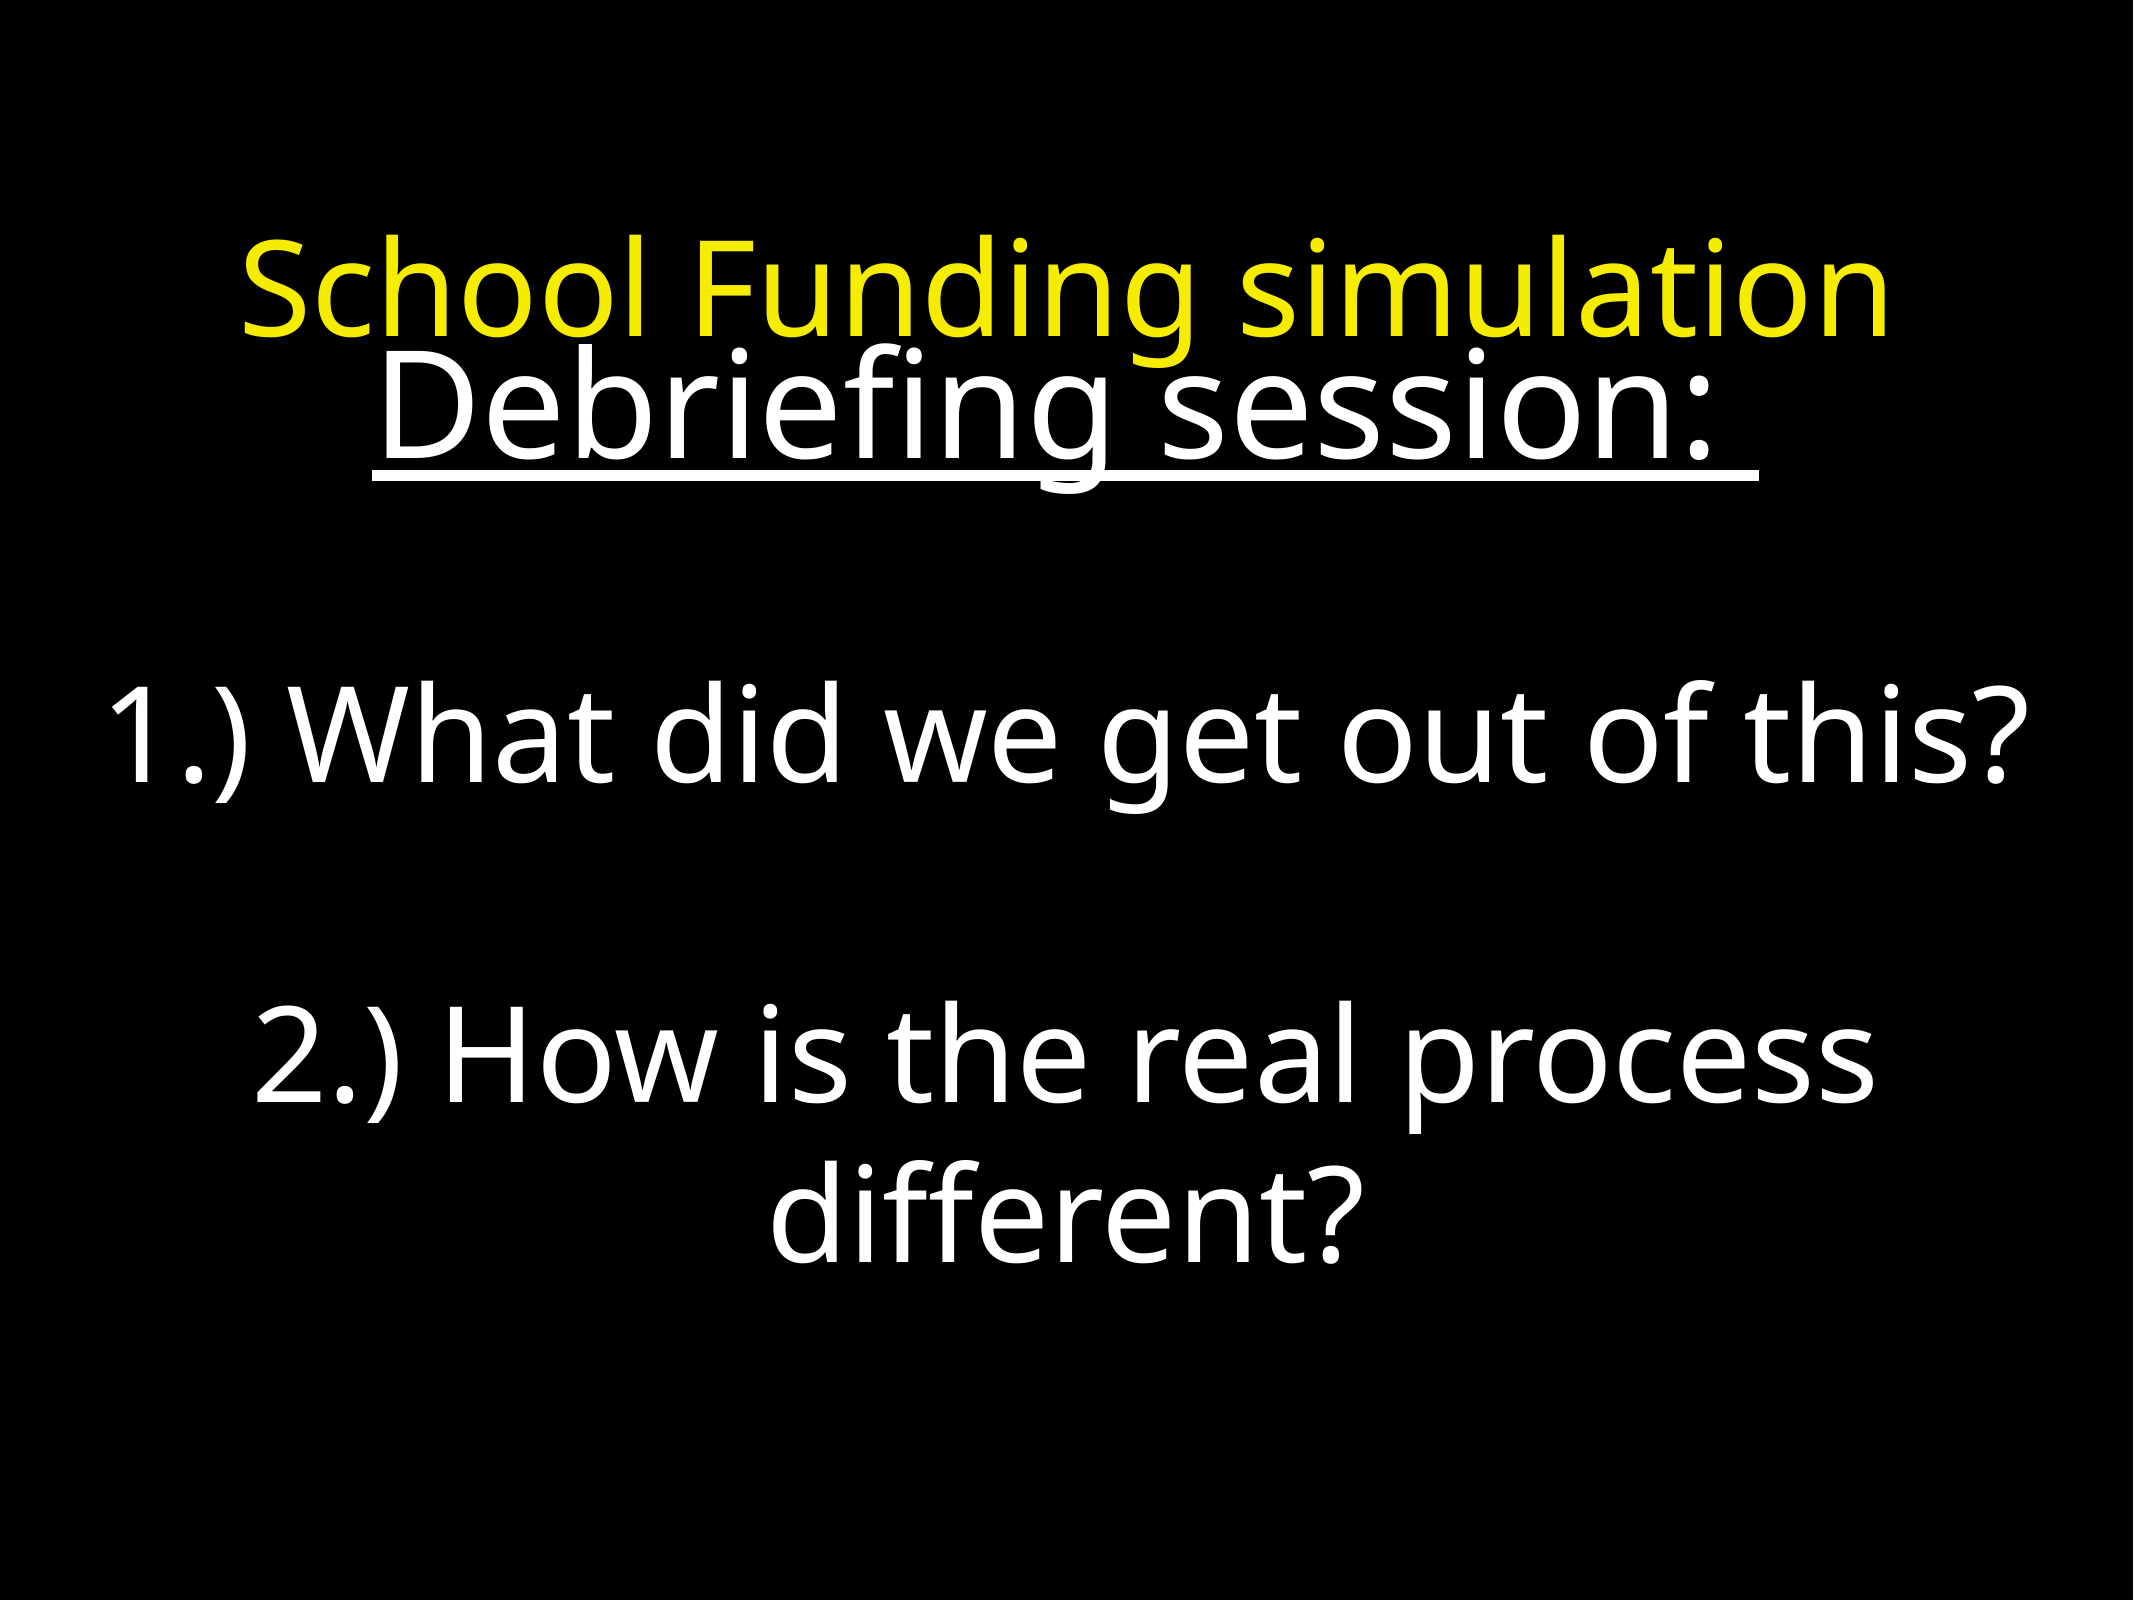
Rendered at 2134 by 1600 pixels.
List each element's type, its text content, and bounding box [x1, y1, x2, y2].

text_box Debriefing session: 1.) What did we get out of this? 2.) How is the real process different? [0, 300, 2132, 1298]
title School Funding simulation [224, 66, 1911, 300]
